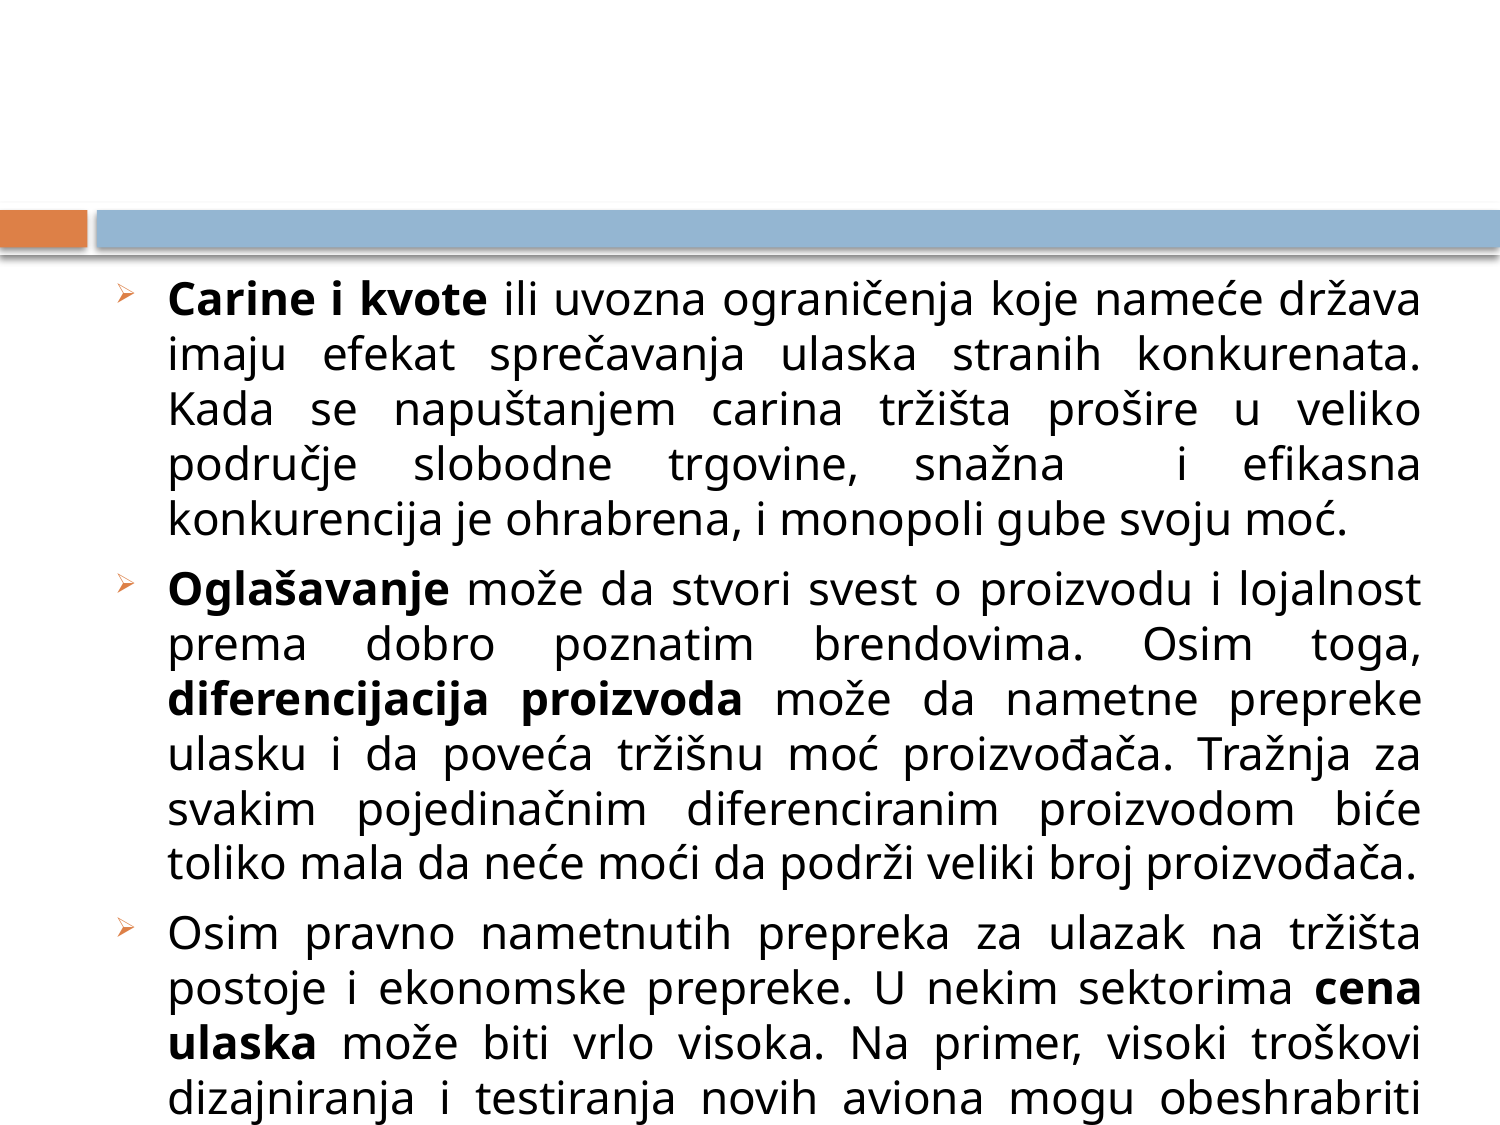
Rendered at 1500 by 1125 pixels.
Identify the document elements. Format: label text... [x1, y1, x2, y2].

list Carine i kvote ili uvozna ograničenja koje nameće država imaju efekat sprečavanja ulaska stranih konkurenata. Kada se napuštanjem carina tržišta prošire u veliko područje slobodne trgovine, snažna i efikasna konkurencija je ohrabrena, i monopoli gube svoju moć. Oglašavanje može da stvori svest o proizvodu i lojalnost prema dobro poznatim brendovima. Osim toga, diferencijacija proizvoda može da nametne prepreke ulasku i da poveća tržišnu moć proizvođača. Tražnja za svakim pojedinačnim diferenciranim proizvodom biće toliko mala da neće moći da podrži veliki broj proizvođača. Osim pravno nametnutih prepreka za ulazak na tržišta postoje i ekonomske prepreke. U nekim sektorima cena ulaska može biti vrlo visoka. Na primer, visoki troškovi dizajniranja i testiranja novih aviona mogu obeshrabriti konkurenciju. [100, 262, 1438, 1125]
